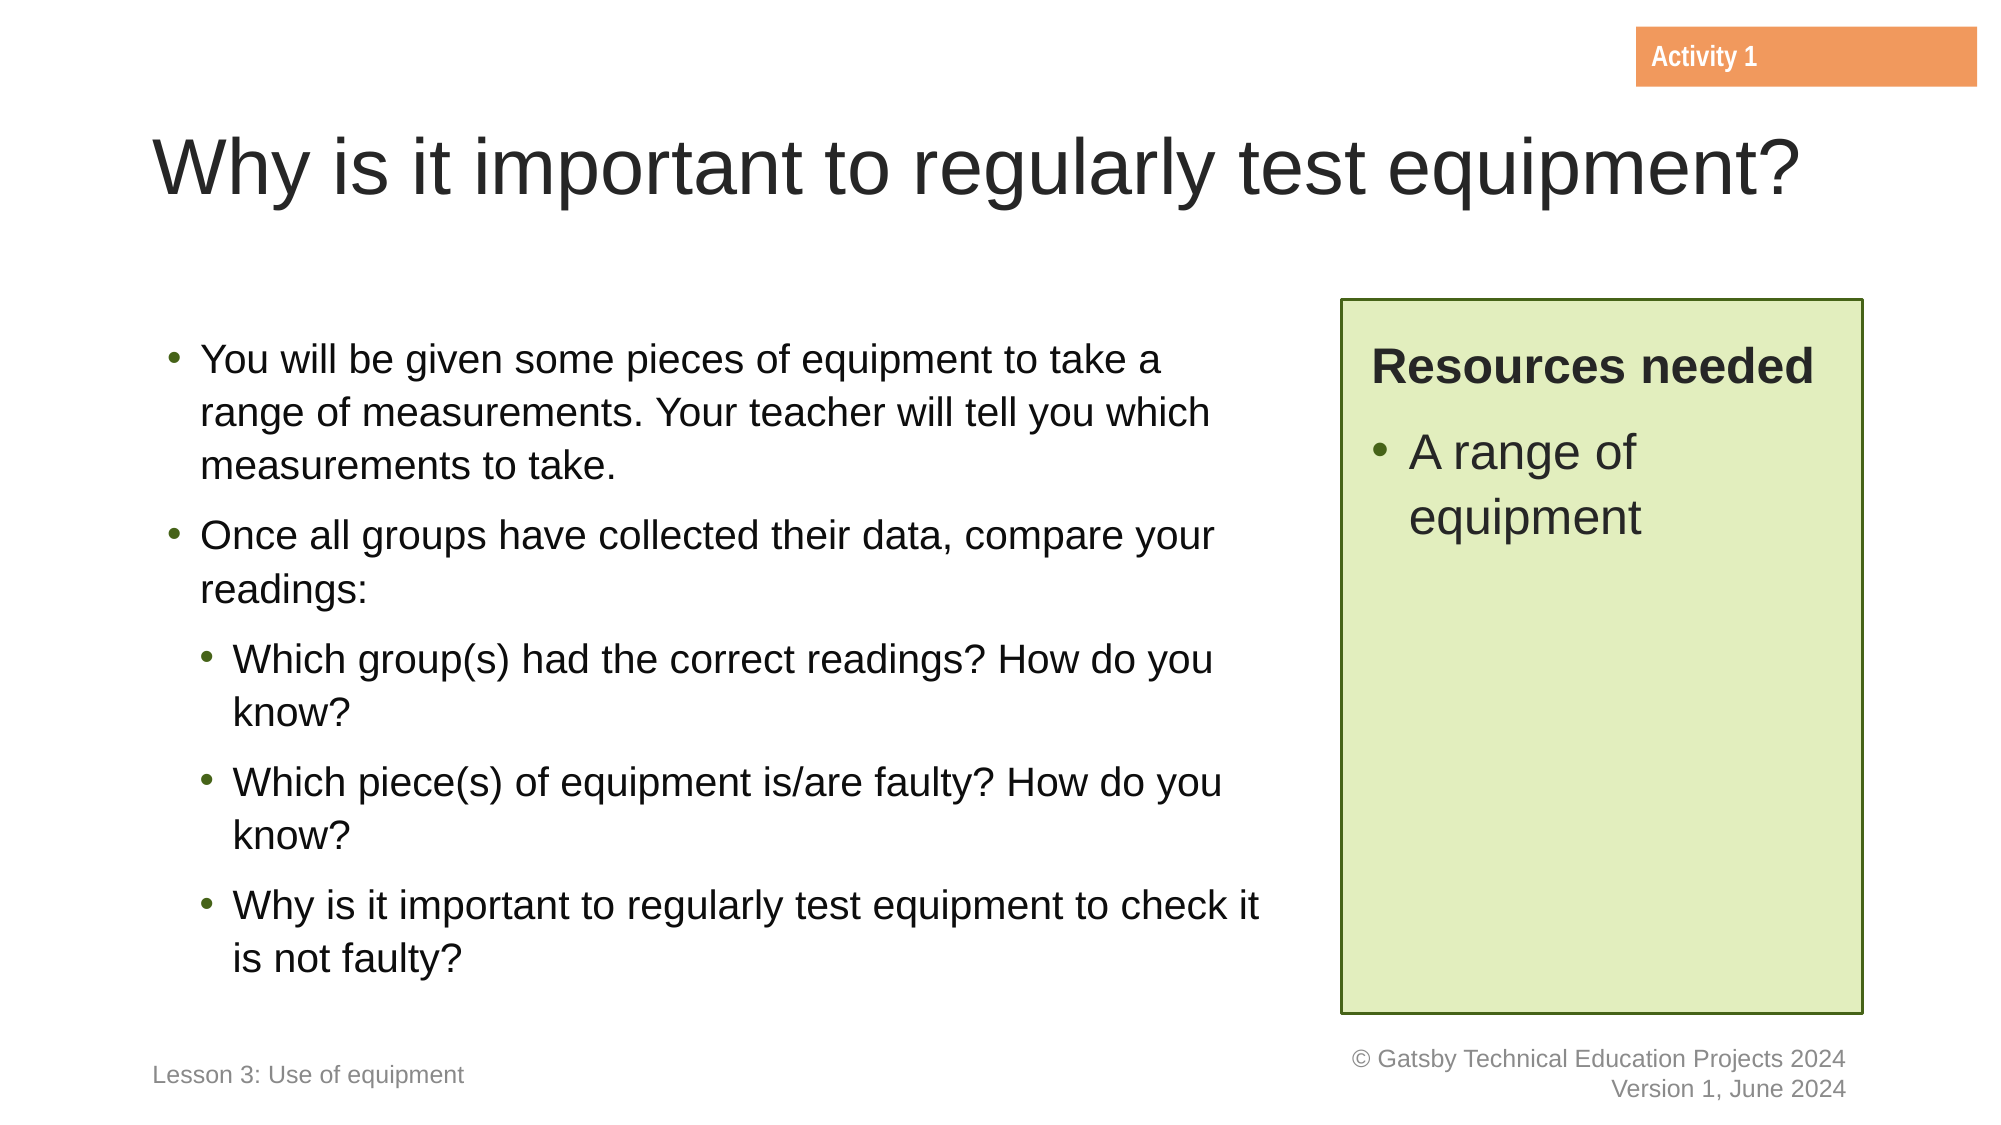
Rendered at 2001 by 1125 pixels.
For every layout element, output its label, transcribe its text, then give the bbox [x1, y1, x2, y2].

list You will be given some pieces of equipment to take a range of measurements. Your teacher will tell you which measurements to take. Once all groups have collected their data, compare your readings: Which group(s) had the correct readings? How do you know? Which piece(s) of equipment is/are faulty? How do you know? Why is it important to regularly test equipment to check it is not faulty? [137, 299, 1300, 1014]
title Why is it important to regularly test equipment? [137, 59, 1863, 278]
list Activity 1 [1636, 26, 1978, 87]
list Lesson 3: Use of equipment [137, 1042, 829, 1103]
list Resources needed A range of equipment [1340, 298, 1864, 1015]
